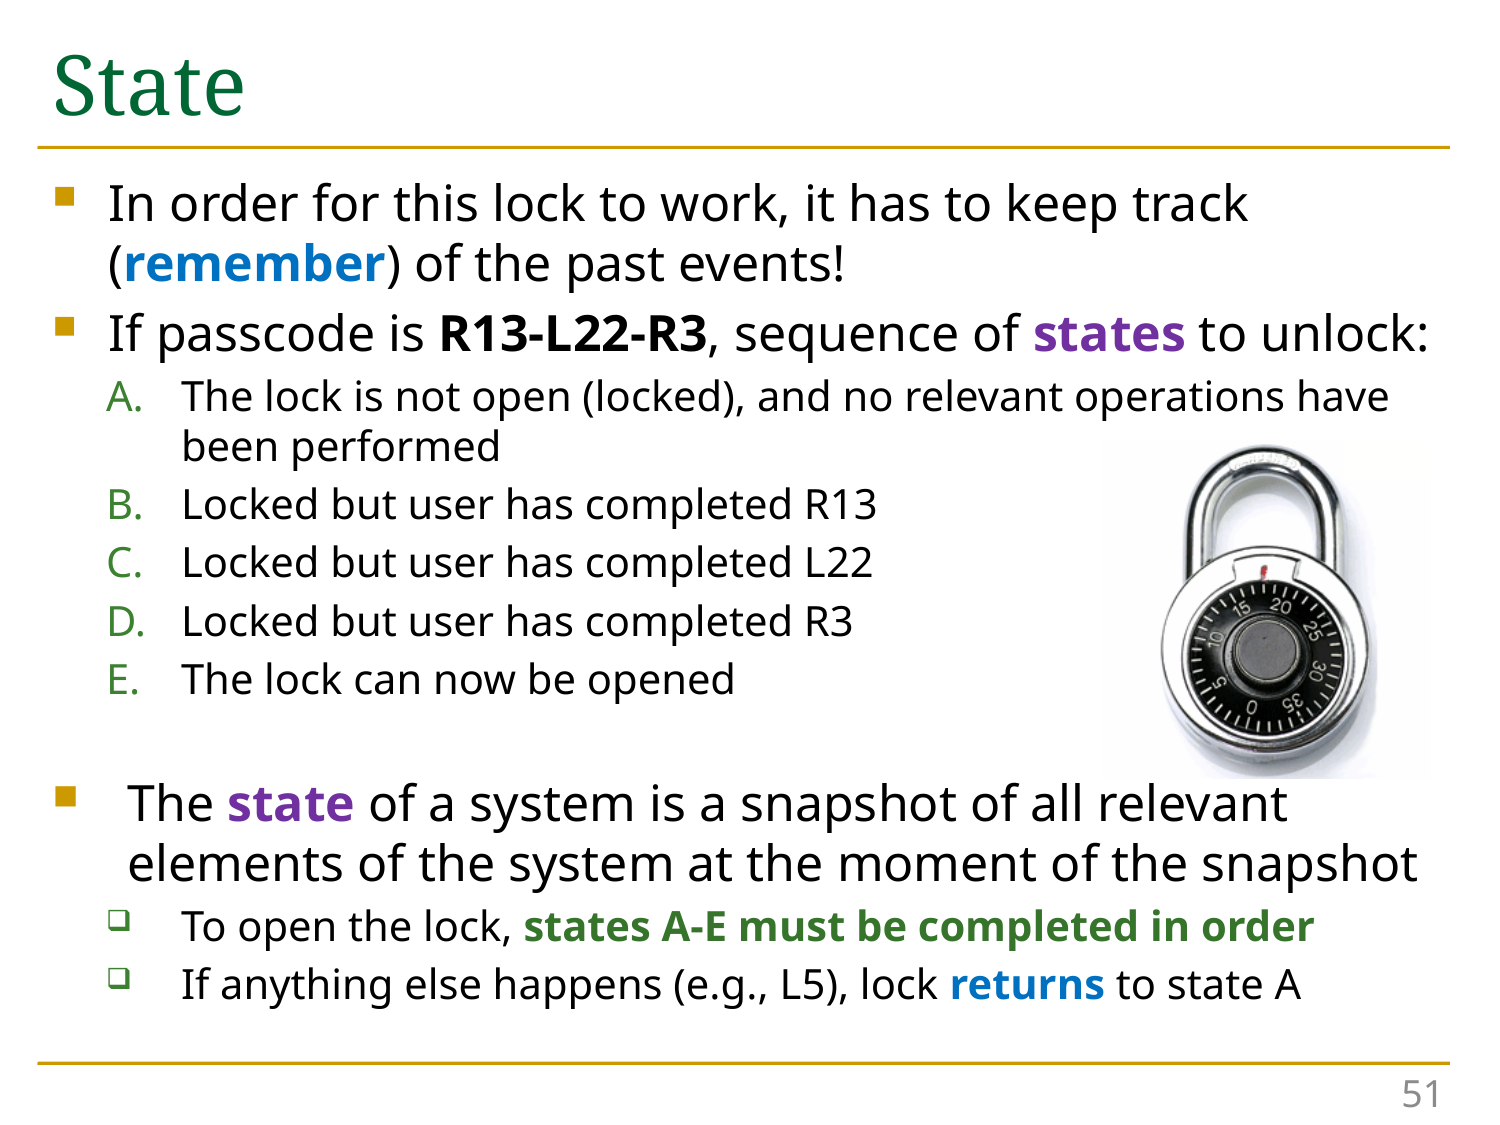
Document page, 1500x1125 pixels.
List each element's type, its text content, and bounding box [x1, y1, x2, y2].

slide_number 51 [1121, 1066, 1460, 1125]
title State [37, 24, 1450, 163]
list In order for this lock to work, it has to keep track (remember) of the past events! If passcode is R13-L22-R3, sequence of states to unlock: The lock is not open (locked), and no relevant operations have been performed Locked but user has completed R13 Locked but user has completed L22 Locked but user has completed R3 The lock can now be opened The state of a system is a snapshot of all relevant elements of the system at the moment of the snapshot To open the lock, states A-E must be completed in order If anything else happens (e.g., L5), lock returns to state A [37, 163, 1450, 1016]
picture [1101, 439, 1431, 780]
